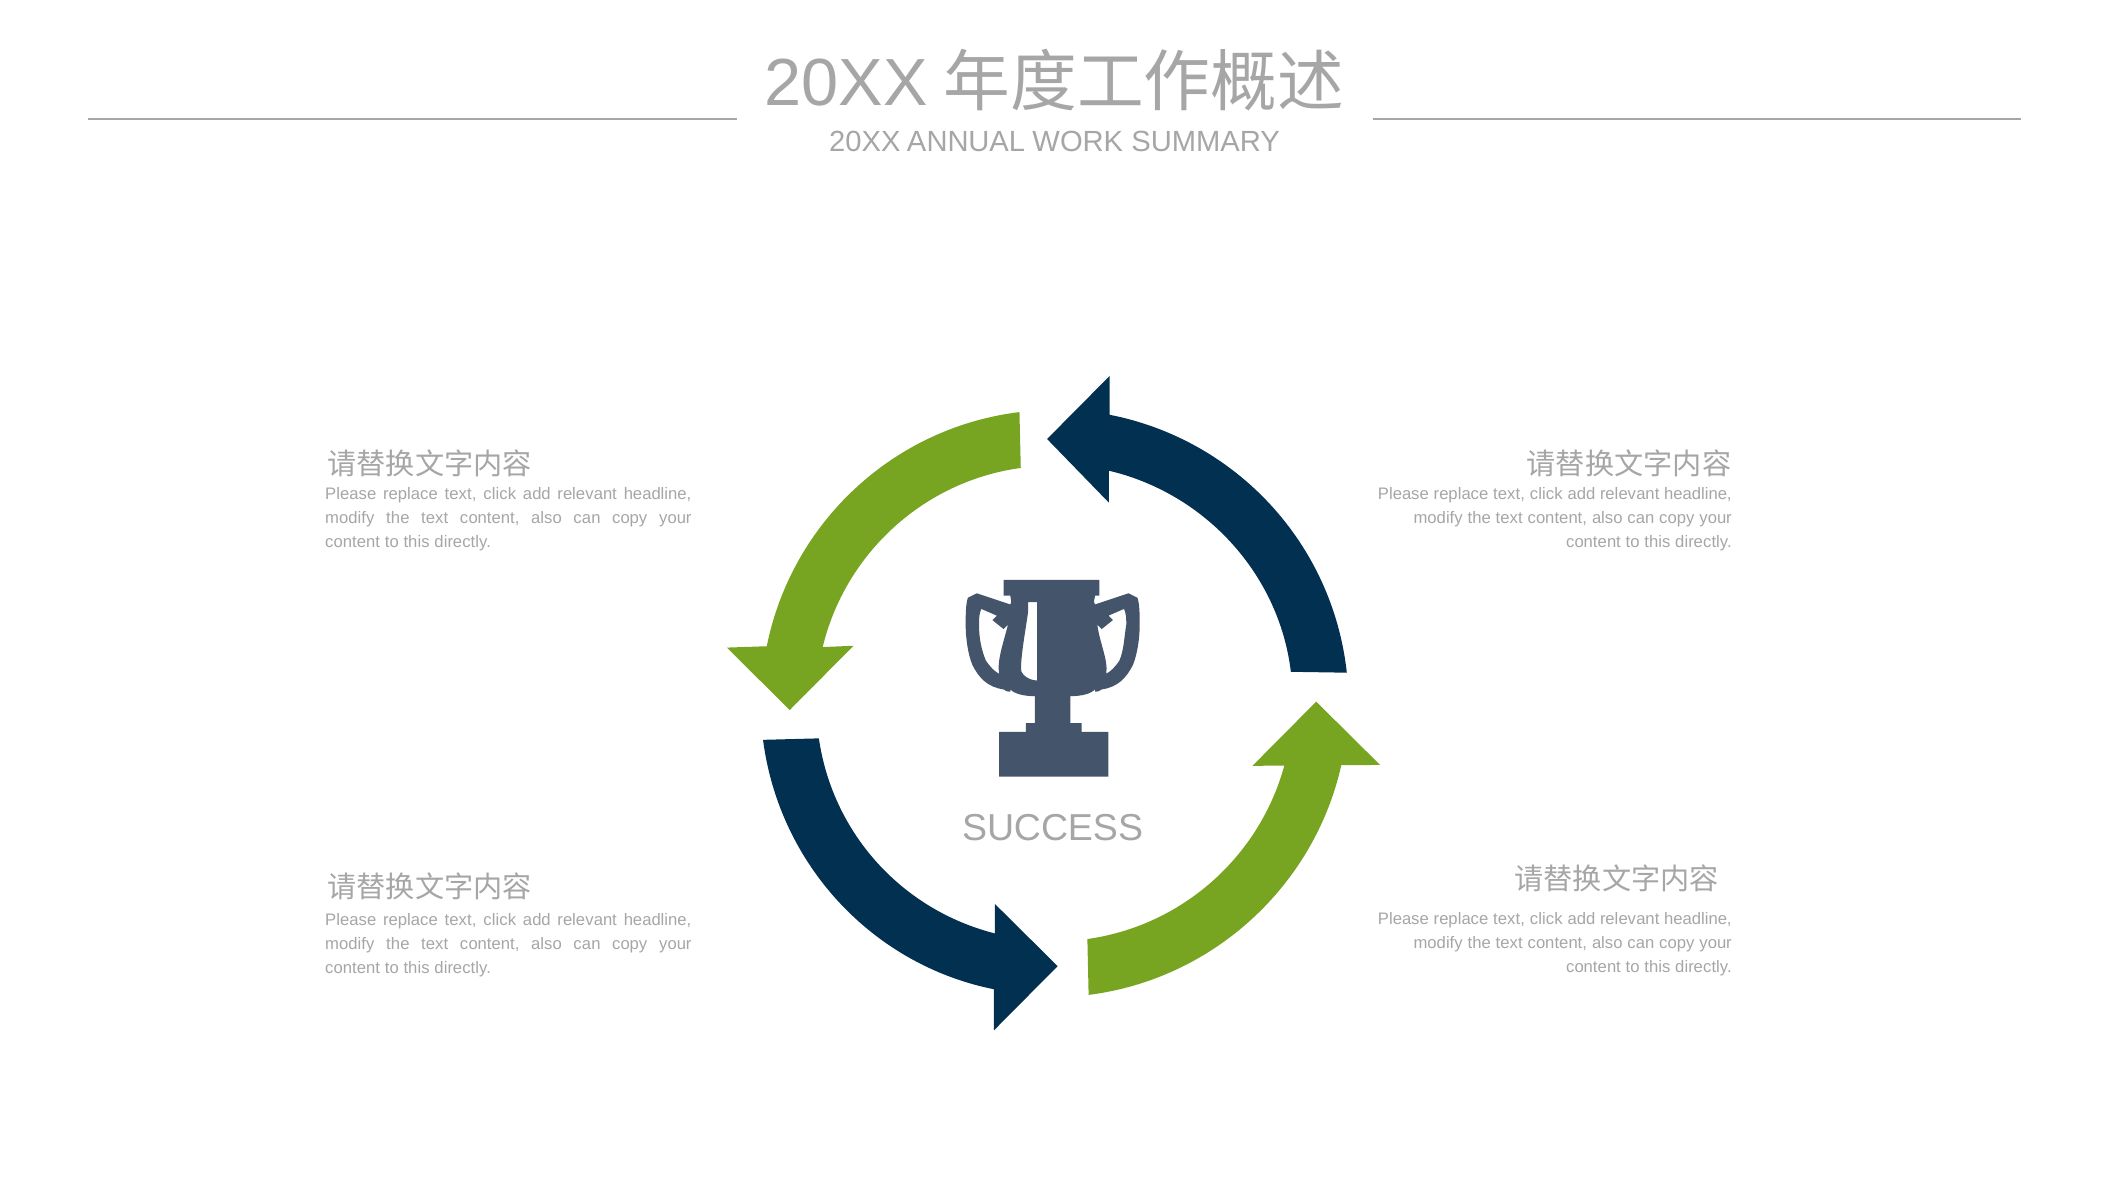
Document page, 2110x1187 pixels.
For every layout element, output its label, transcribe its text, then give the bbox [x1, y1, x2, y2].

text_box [310, 431, 707, 558]
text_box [1361, 845, 1748, 983]
text_box 20XX年度工作概述 [730, 38, 1379, 119]
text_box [1361, 431, 1748, 558]
text_box 20XX ANNUAL WORK SUMMARY [824, 122, 1285, 158]
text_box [741, 388, 1369, 1017]
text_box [310, 854, 707, 984]
